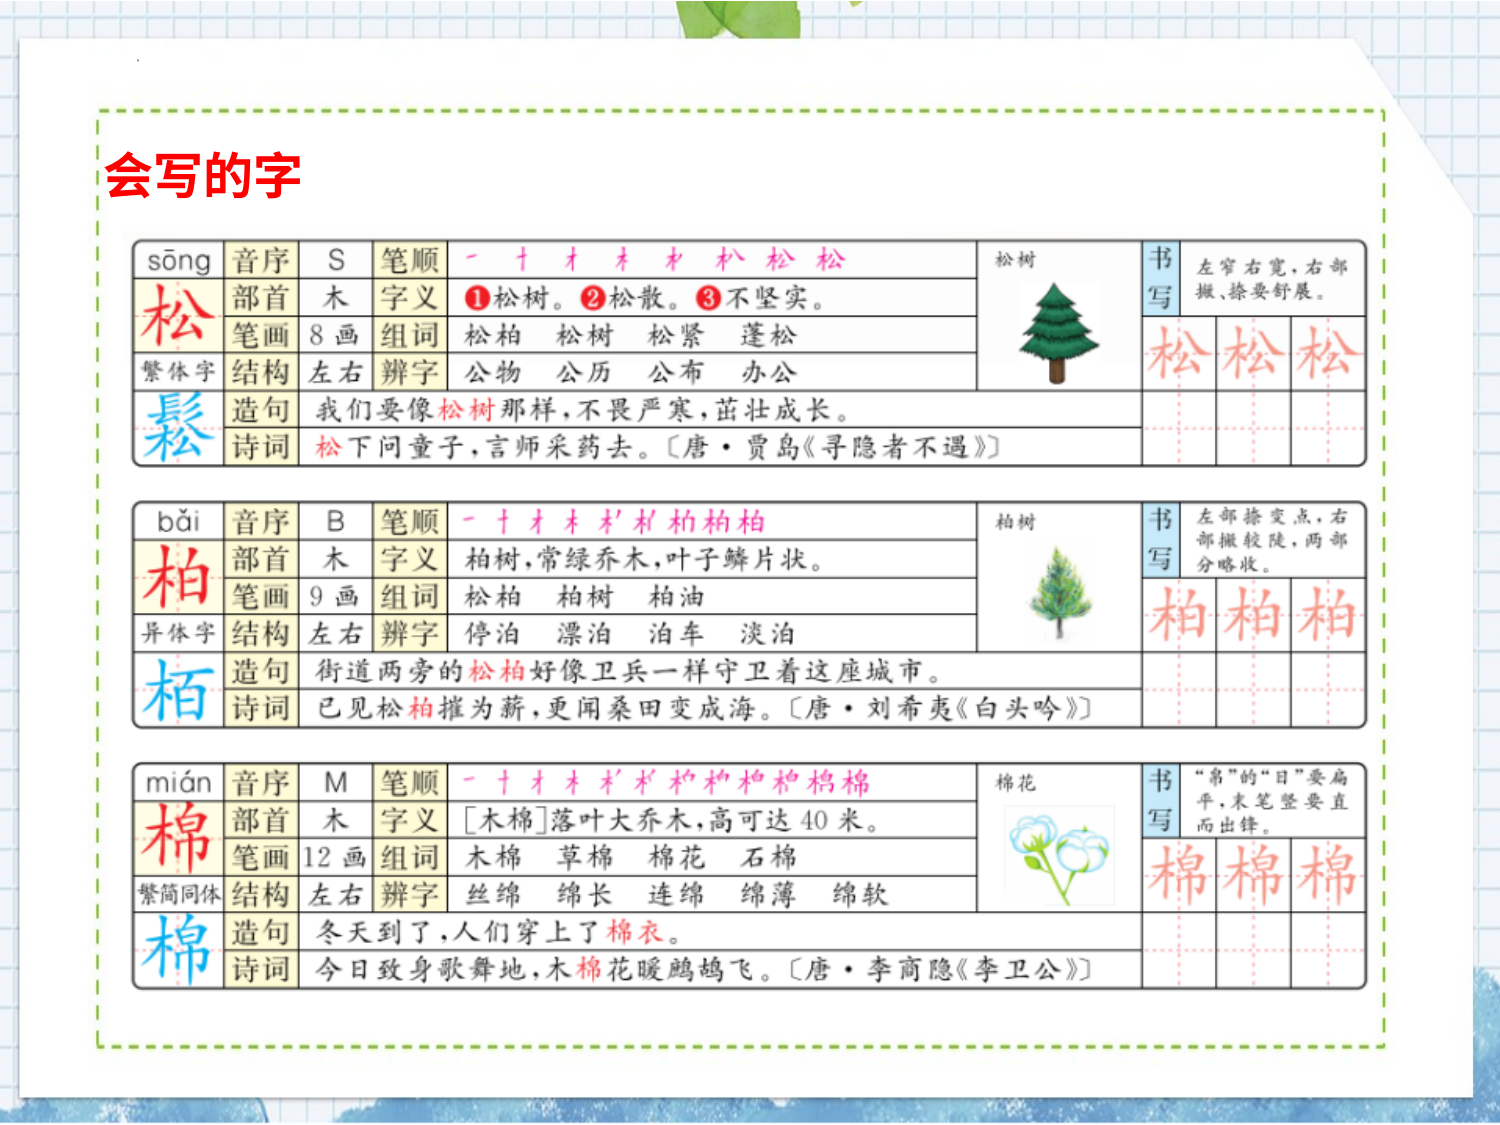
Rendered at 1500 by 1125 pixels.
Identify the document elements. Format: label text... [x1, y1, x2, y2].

text_box 会写的字 [88, 137, 319, 212]
picture [0, 1, 1500, 1125]
